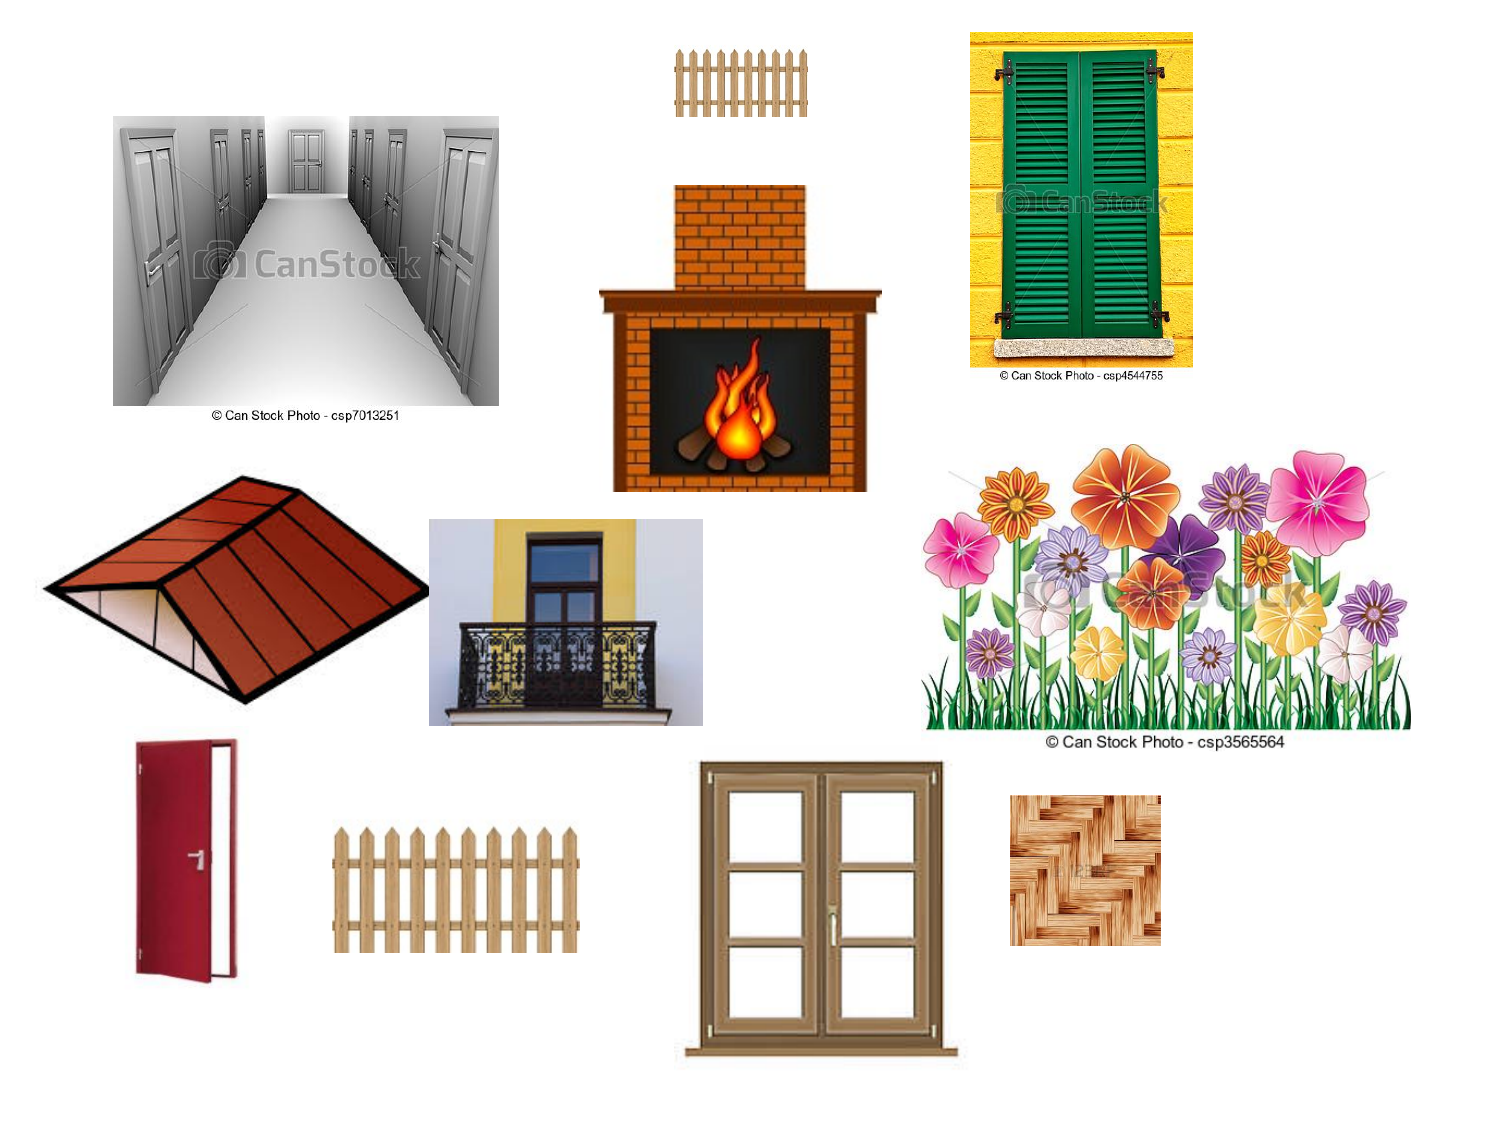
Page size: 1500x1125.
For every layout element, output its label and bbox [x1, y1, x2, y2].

picture [969, 32, 1193, 382]
picture [674, 443, 1411, 1074]
picture [674, 32, 809, 118]
picture [113, 116, 499, 423]
picture [1010, 794, 1162, 946]
picture [599, 185, 882, 492]
picture [332, 796, 580, 953]
picture [21, 455, 703, 1000]
